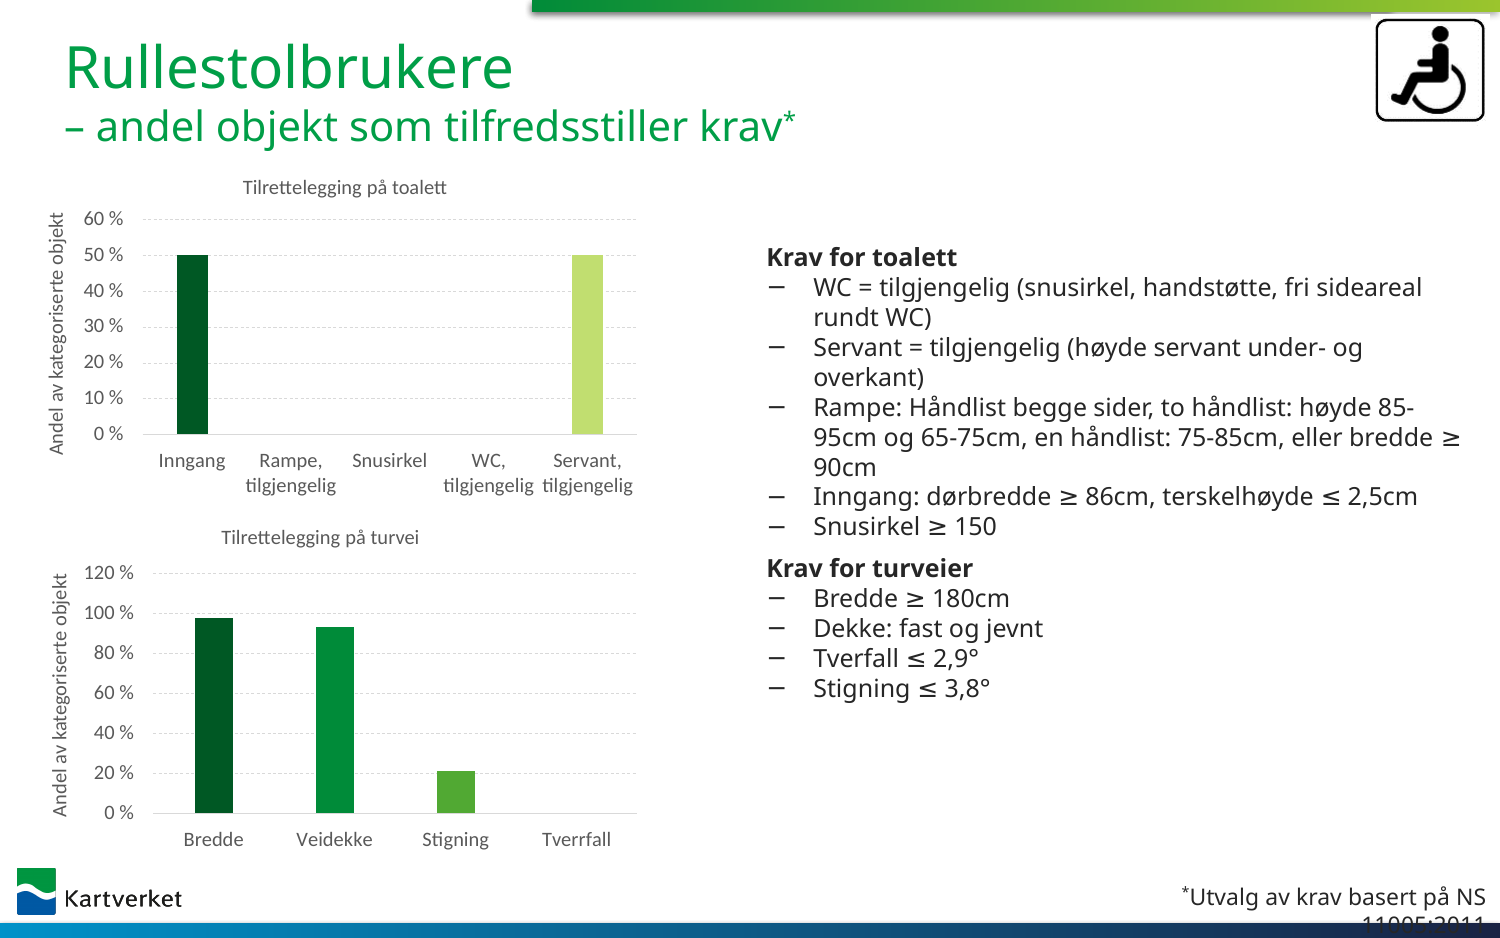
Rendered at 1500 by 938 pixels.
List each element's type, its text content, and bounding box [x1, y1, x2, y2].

picture [41, 166, 650, 505]
picture [1371, 13, 1491, 127]
text_box *Utvalg av krav basert på NS 11005:2011 [1068, 873, 1500, 938]
text_box Rullestolbrukere – andel objekt som tilfredsstiller krav* [49, 14, 1431, 158]
text_box Krav for turveier Bredde ≥ 180cm Dekke: fast og jevnt Tverfall ≤ 2,9° Stigning ≤ 3,8° [751, 545, 1483, 710]
text_box Krav for toalett WC = tilgjengelig (snusirkel, handstøtte, fri sideareal rundt WC) Servant = tilgjengelig (høyde servant under- og overkant) Rampe: Håndlist begge sider, to håndlist: høyde 85-95cm og 65-75cm, en håndlist: 75-85cm, eller bredde ≥ 90cm Inngang: dørbredde ≥ 86cm, terskelhøyde ≤ 2,5cm Snusirkel ≥ 150 [751, 234, 1483, 545]
picture [41, 520, 650, 859]
